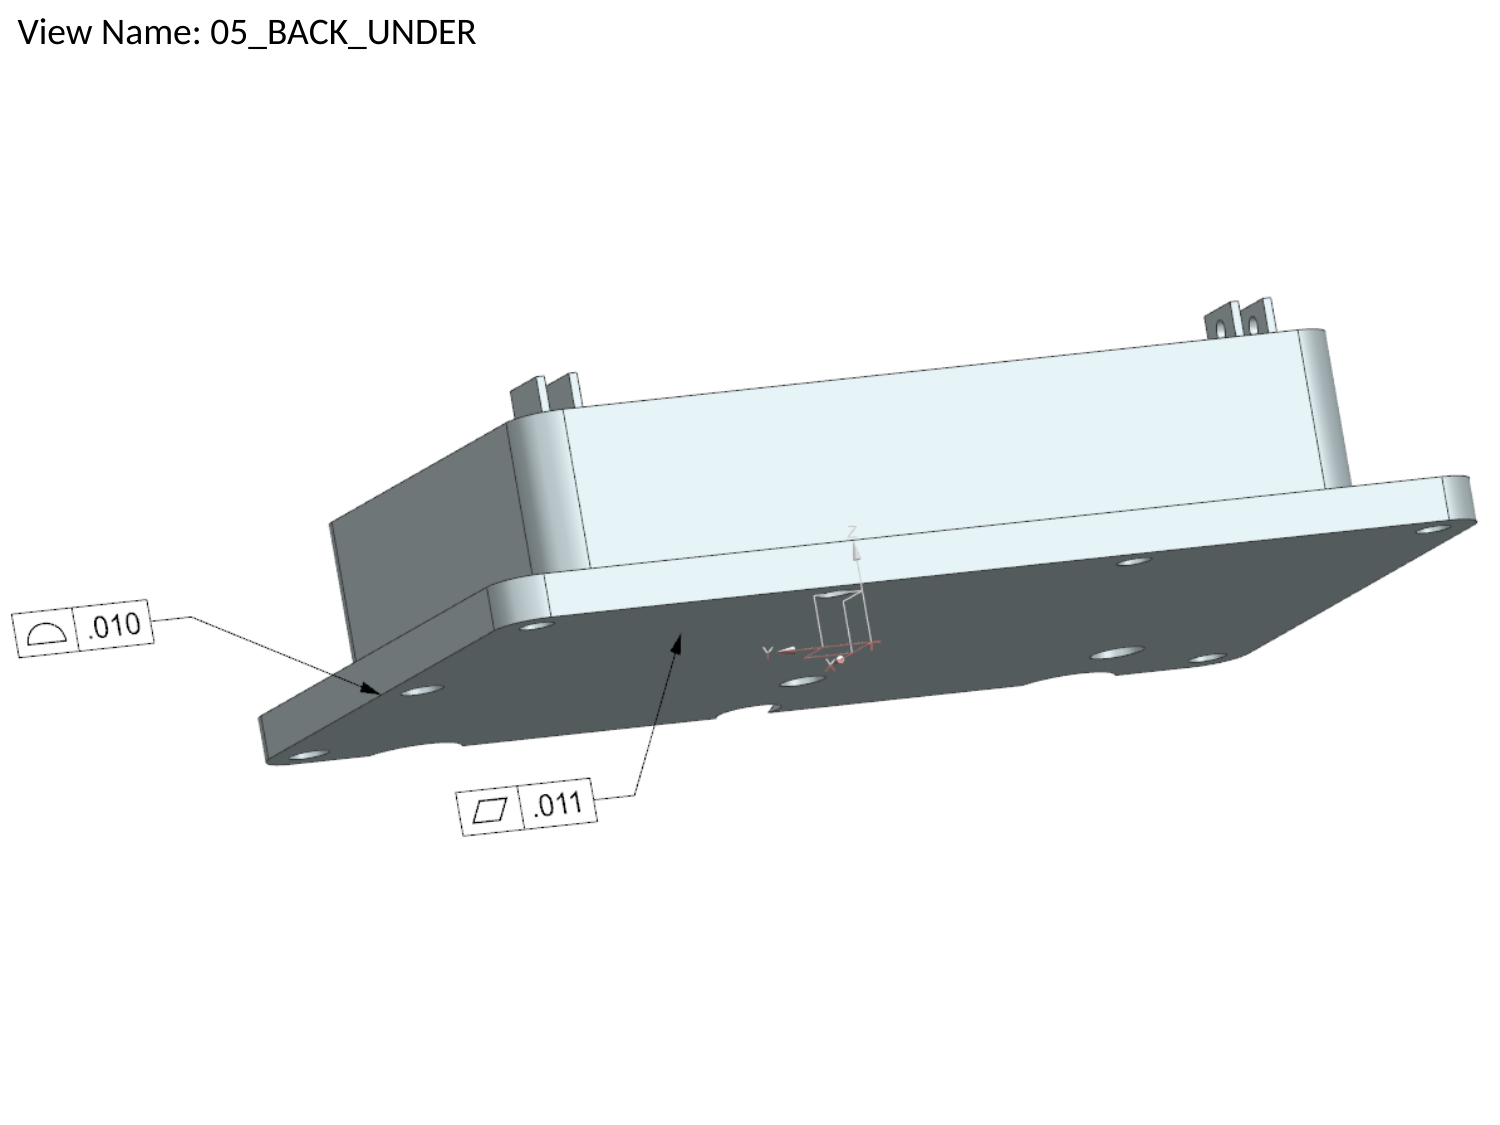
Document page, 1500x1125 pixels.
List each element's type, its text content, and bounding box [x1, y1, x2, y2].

text_box View Name: 05_BACK_UNDER [2, 0, 492, 60]
picture [0, 264, 1500, 861]
